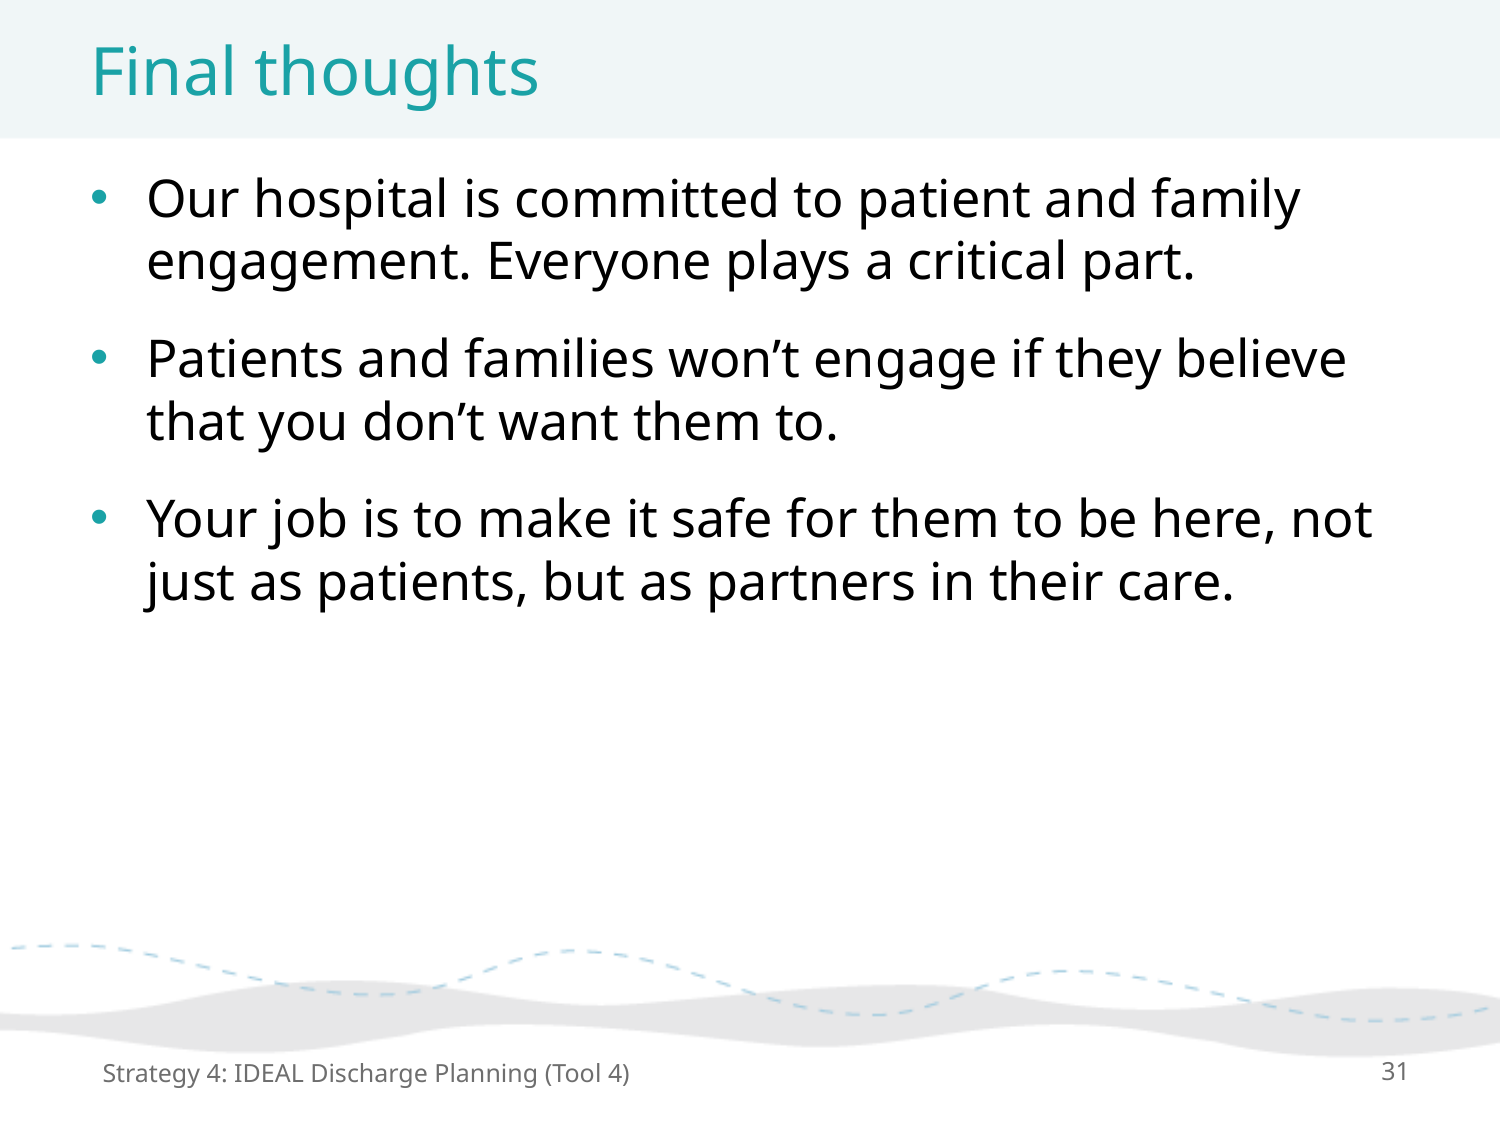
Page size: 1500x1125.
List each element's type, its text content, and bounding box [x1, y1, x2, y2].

slide_number 31 [1074, 1042, 1425, 1103]
footer Strategy 4: IDEAL Discharge Planning (Tool 4) [87, 1042, 763, 1103]
picture [0, 0, 1500, 1125]
list Our hospital is committed to patient and family engagement. Everyone plays a critical part. Patients and families won’t engage if they believe that you don’t want them to. Your job is to make it safe for them to be here, not just as patients, but as partners in their care. [75, 157, 1425, 900]
title Final thoughts [75, 0, 1425, 138]
